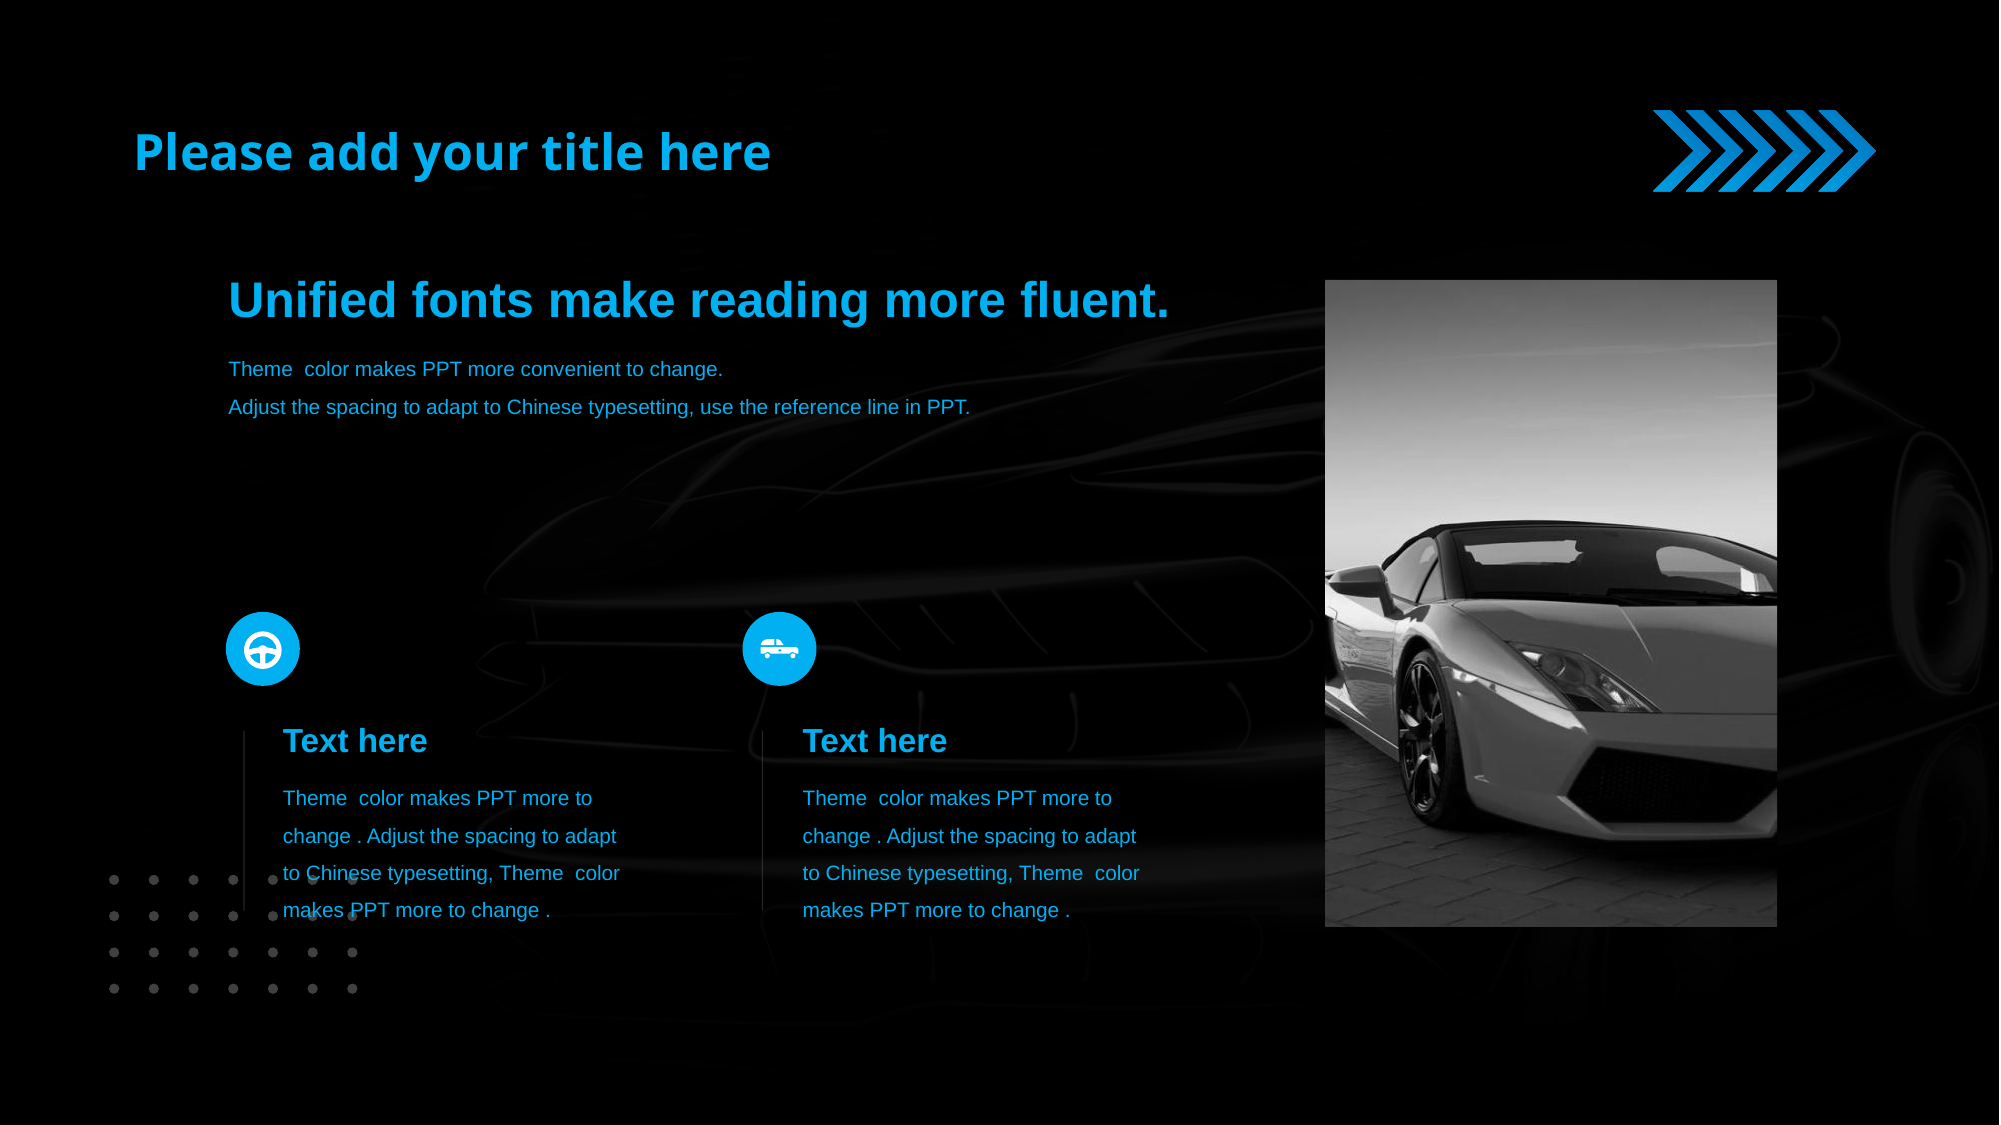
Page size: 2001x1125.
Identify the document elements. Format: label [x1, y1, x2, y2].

text_box [213, 260, 1778, 927]
